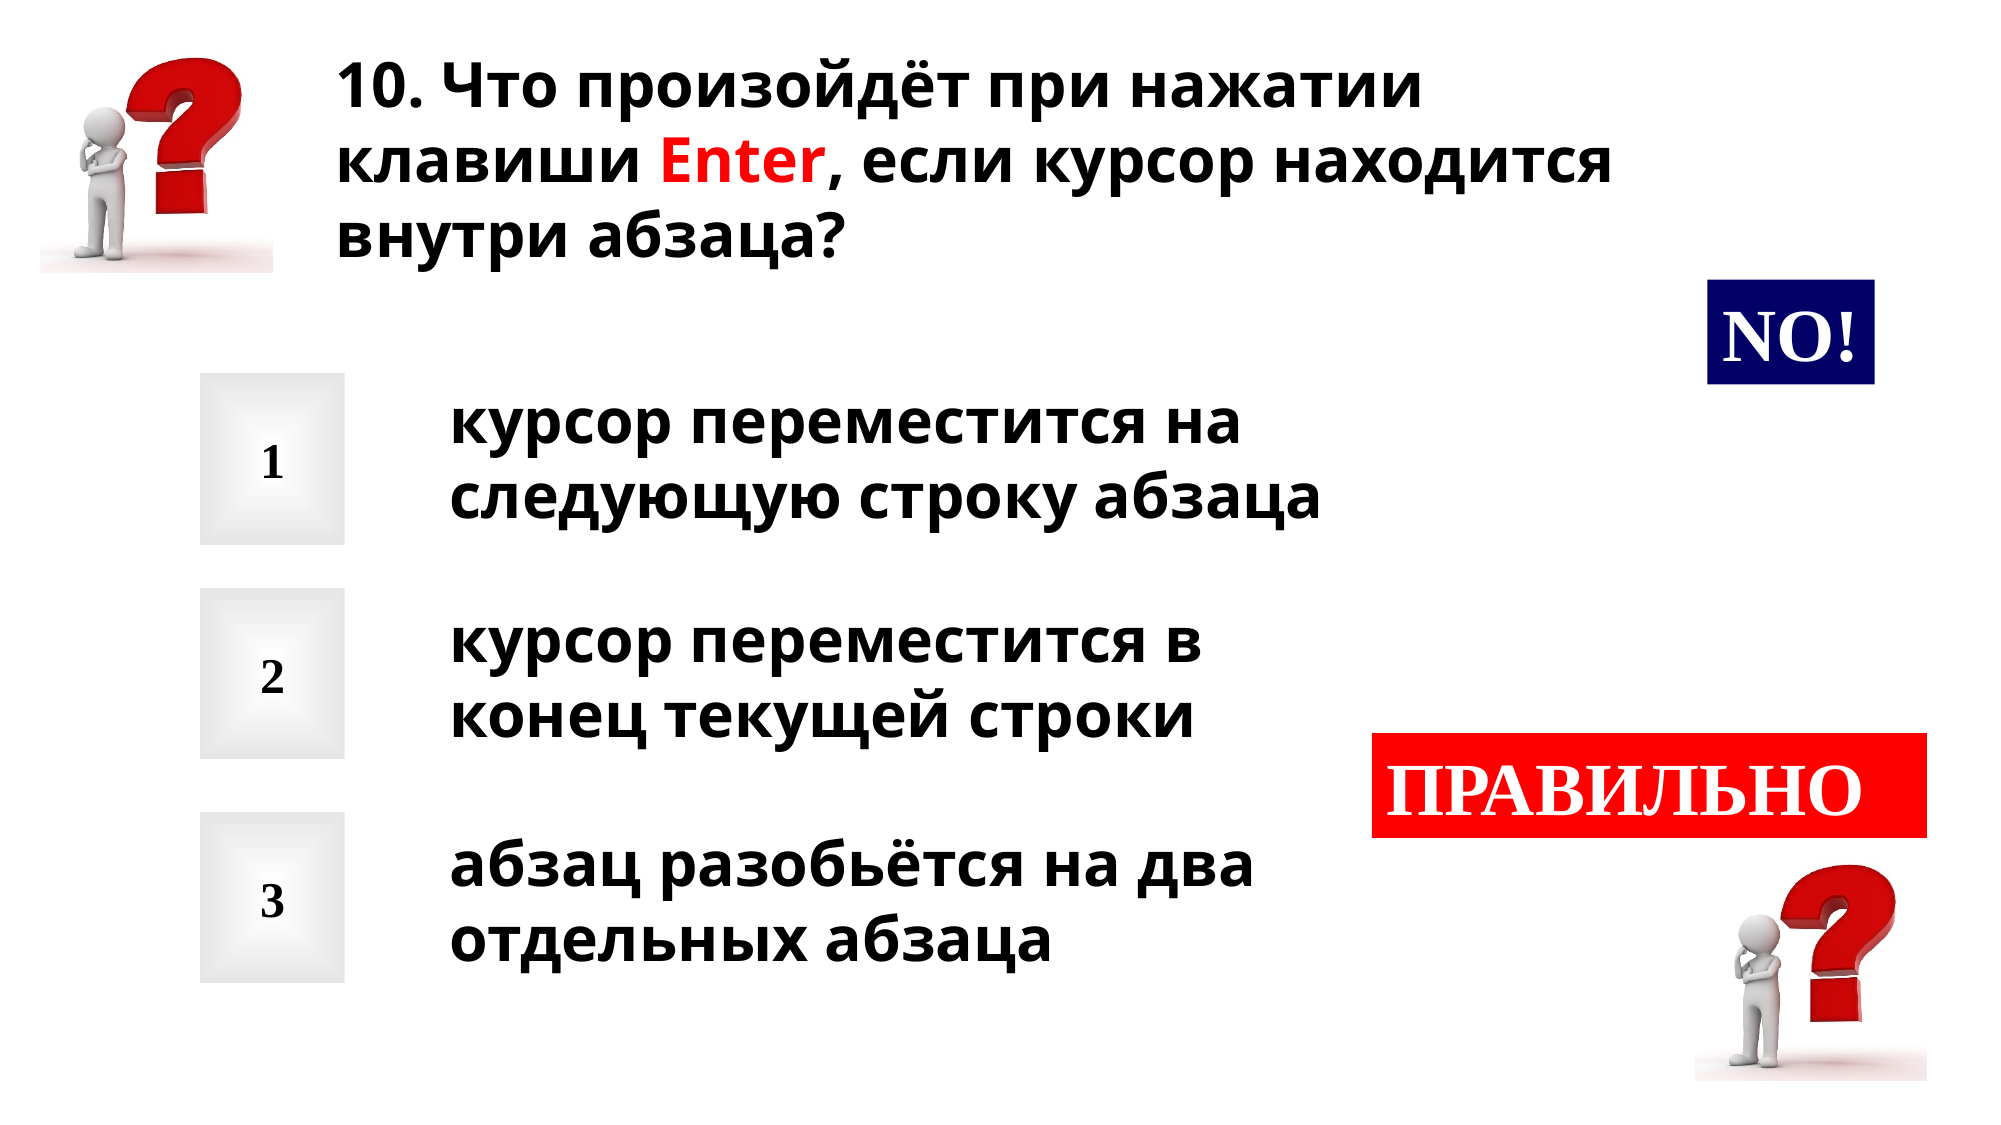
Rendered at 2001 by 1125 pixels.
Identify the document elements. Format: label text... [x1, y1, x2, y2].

text_box курсор переместится в конец текущей строки [434, 592, 1349, 757]
text_box ПРАВИЛЬНО [1371, 733, 1927, 838]
text_box NO! [1707, 279, 1875, 385]
text_box 2 [200, 587, 345, 760]
text_box 10. Что произойдёт при нажатии клавиши Enter, если курсор находится внутри абзаца? [321, 37, 1722, 278]
picture [40, 41, 273, 273]
text_box 1 [200, 373, 345, 545]
text_box курсор переместится на следующую строку абзаца [434, 373, 1441, 538]
picture [1695, 848, 1927, 1081]
text_box абзац разобьётся на два отдельных абзаца [434, 816, 1349, 982]
text_box 3 [200, 812, 345, 984]
